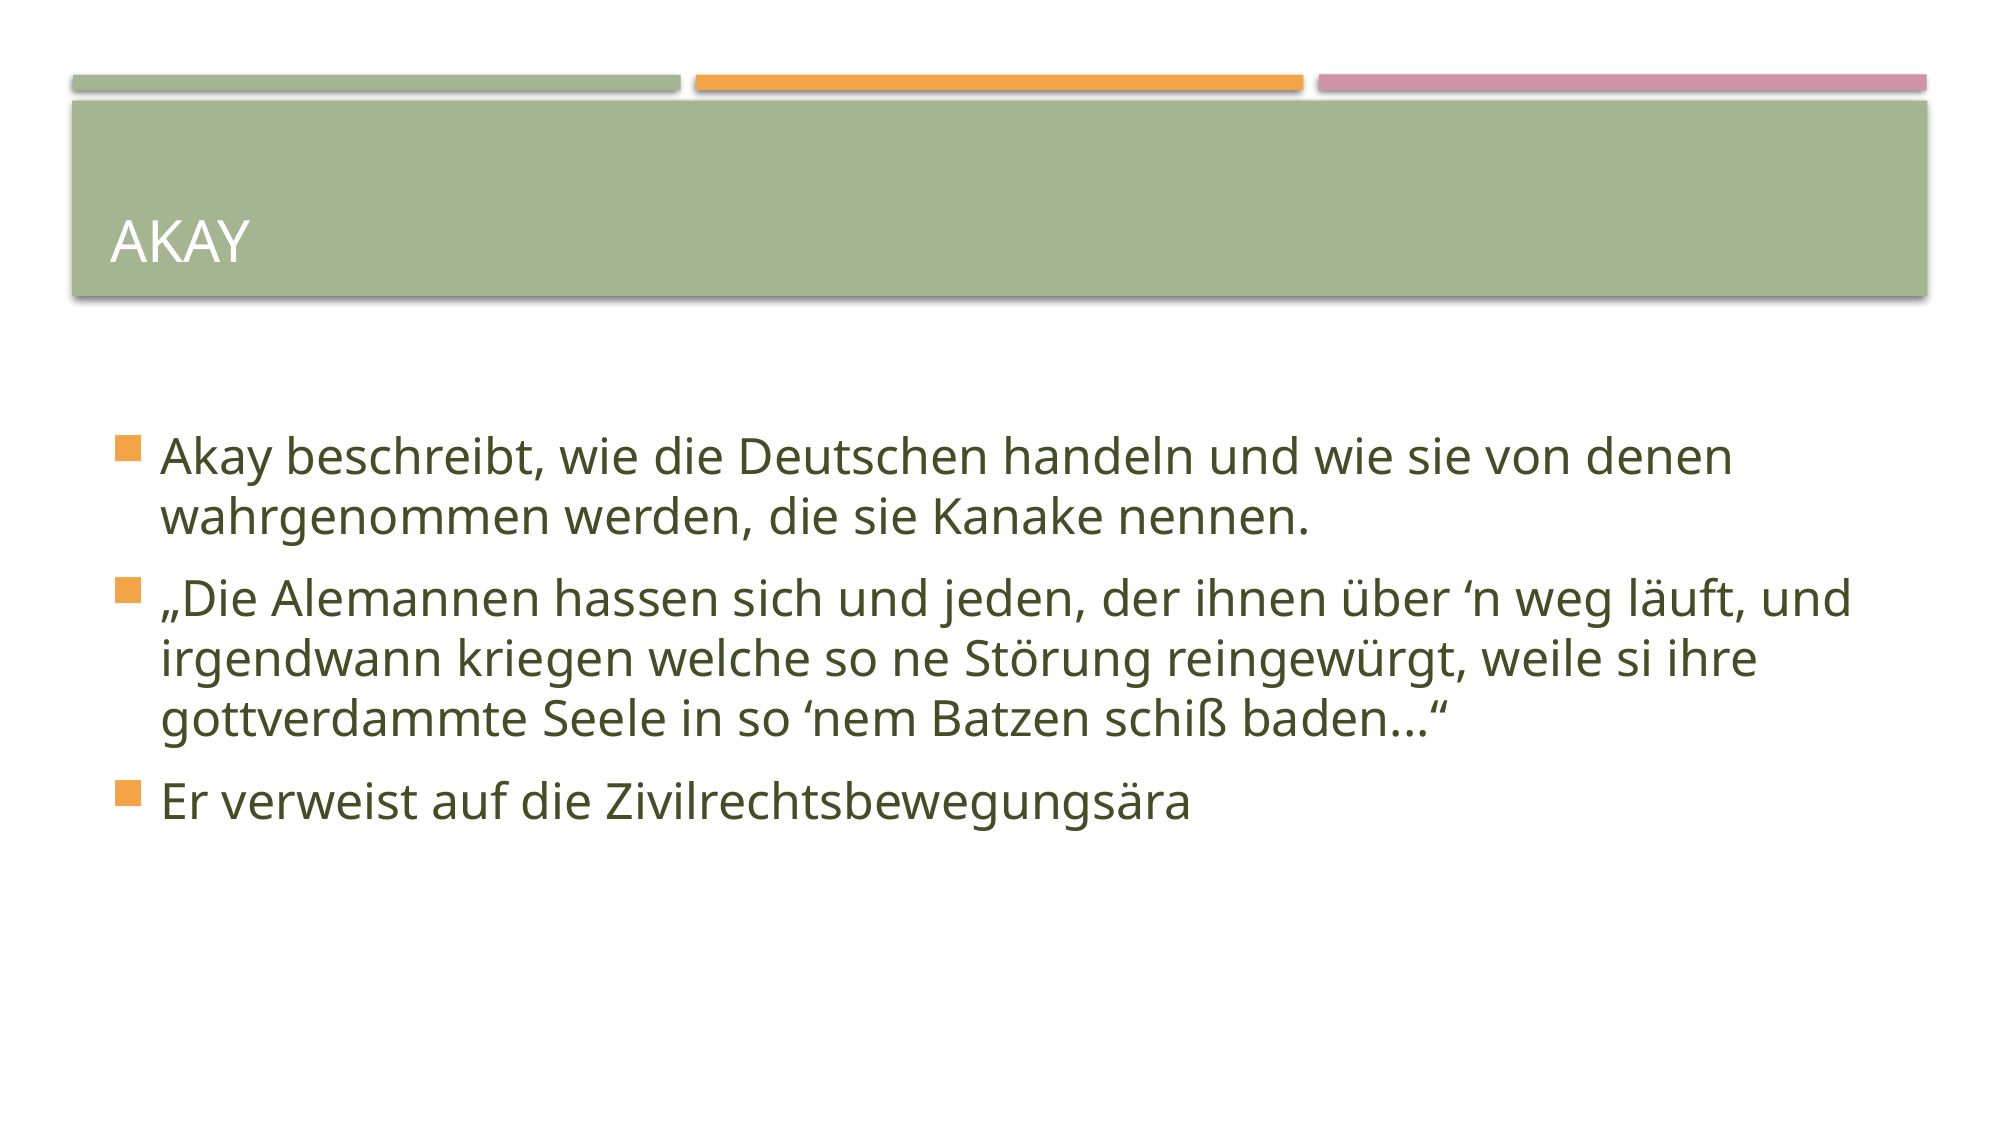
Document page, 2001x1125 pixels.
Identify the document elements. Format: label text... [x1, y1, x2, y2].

list Akay beschreibt, wie die Deutschen handeln und wie sie von denen wahrgenommen werden, die sie Kanake nennen. „Die Alemannen hassen sich und jeden, der ihnen über ‘n weg läuft, und irgendwann kriegen welche so ne Störung reingewürgt, weile si ihre gottverdammte Seele in so ‘nem Batzen schiß baden...“ Er verweist auf die Zivilrechtsbewegungsära [95, 357, 1905, 962]
title Akay [95, 115, 1905, 282]
